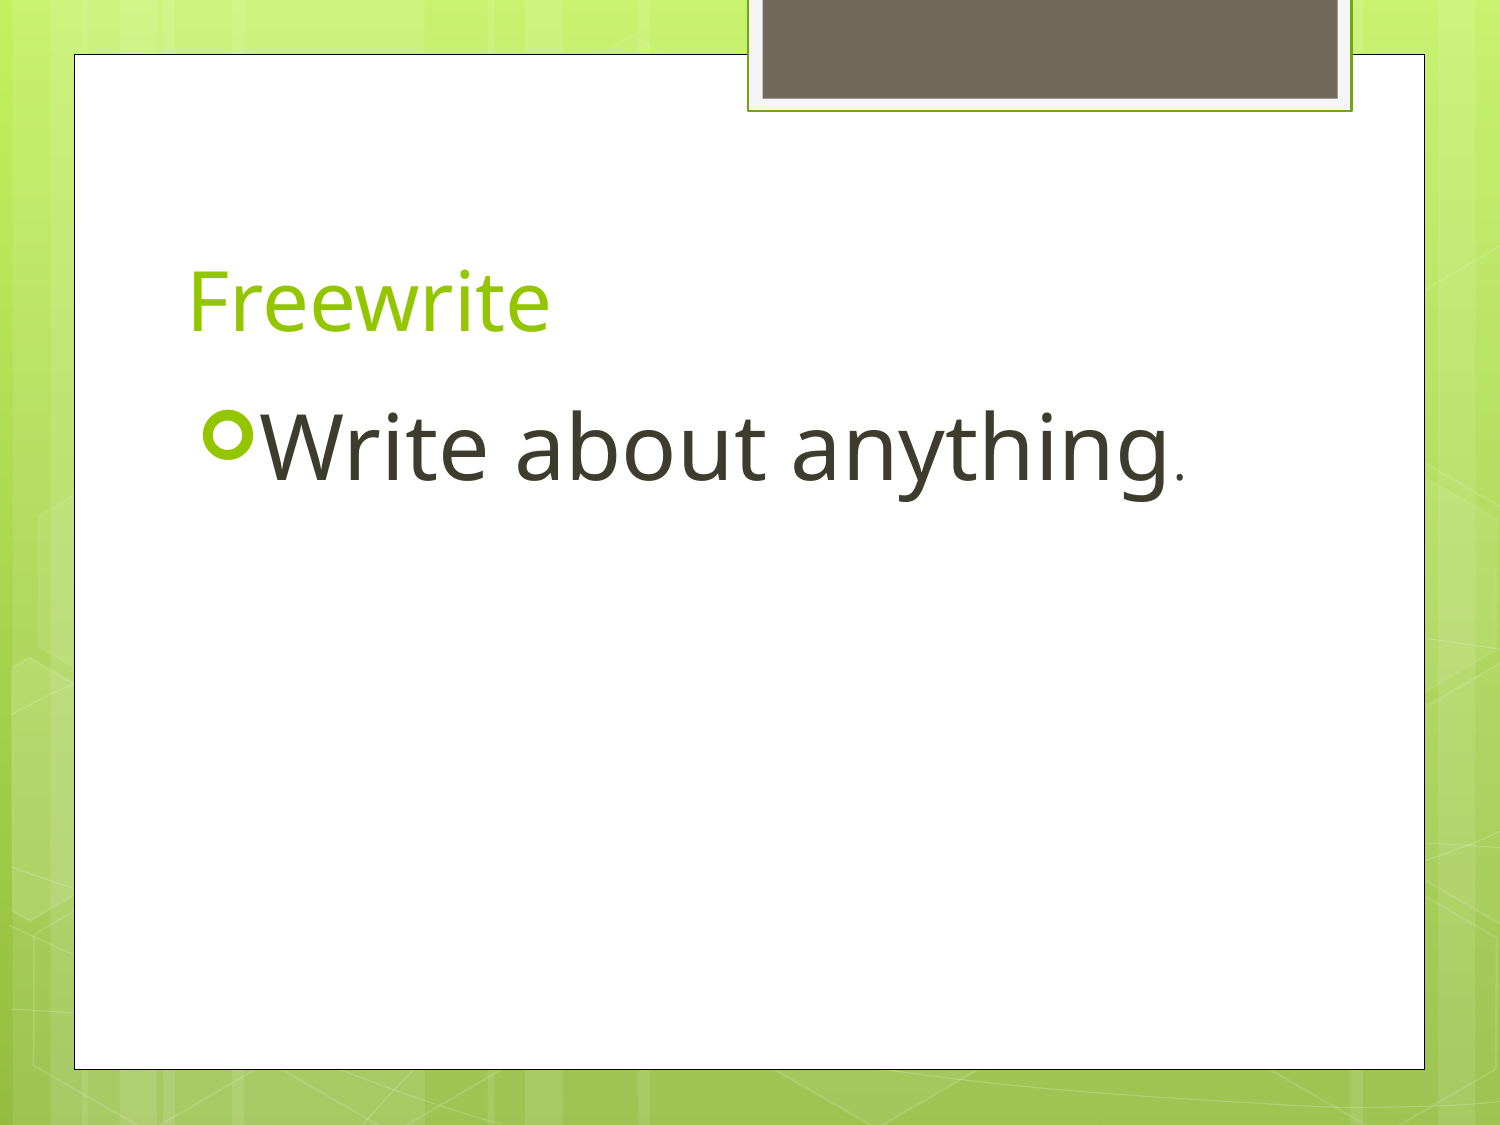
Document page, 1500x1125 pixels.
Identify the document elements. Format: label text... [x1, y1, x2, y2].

list Write about anything. [171, 381, 1283, 957]
title Freewrite [171, 168, 1324, 357]
